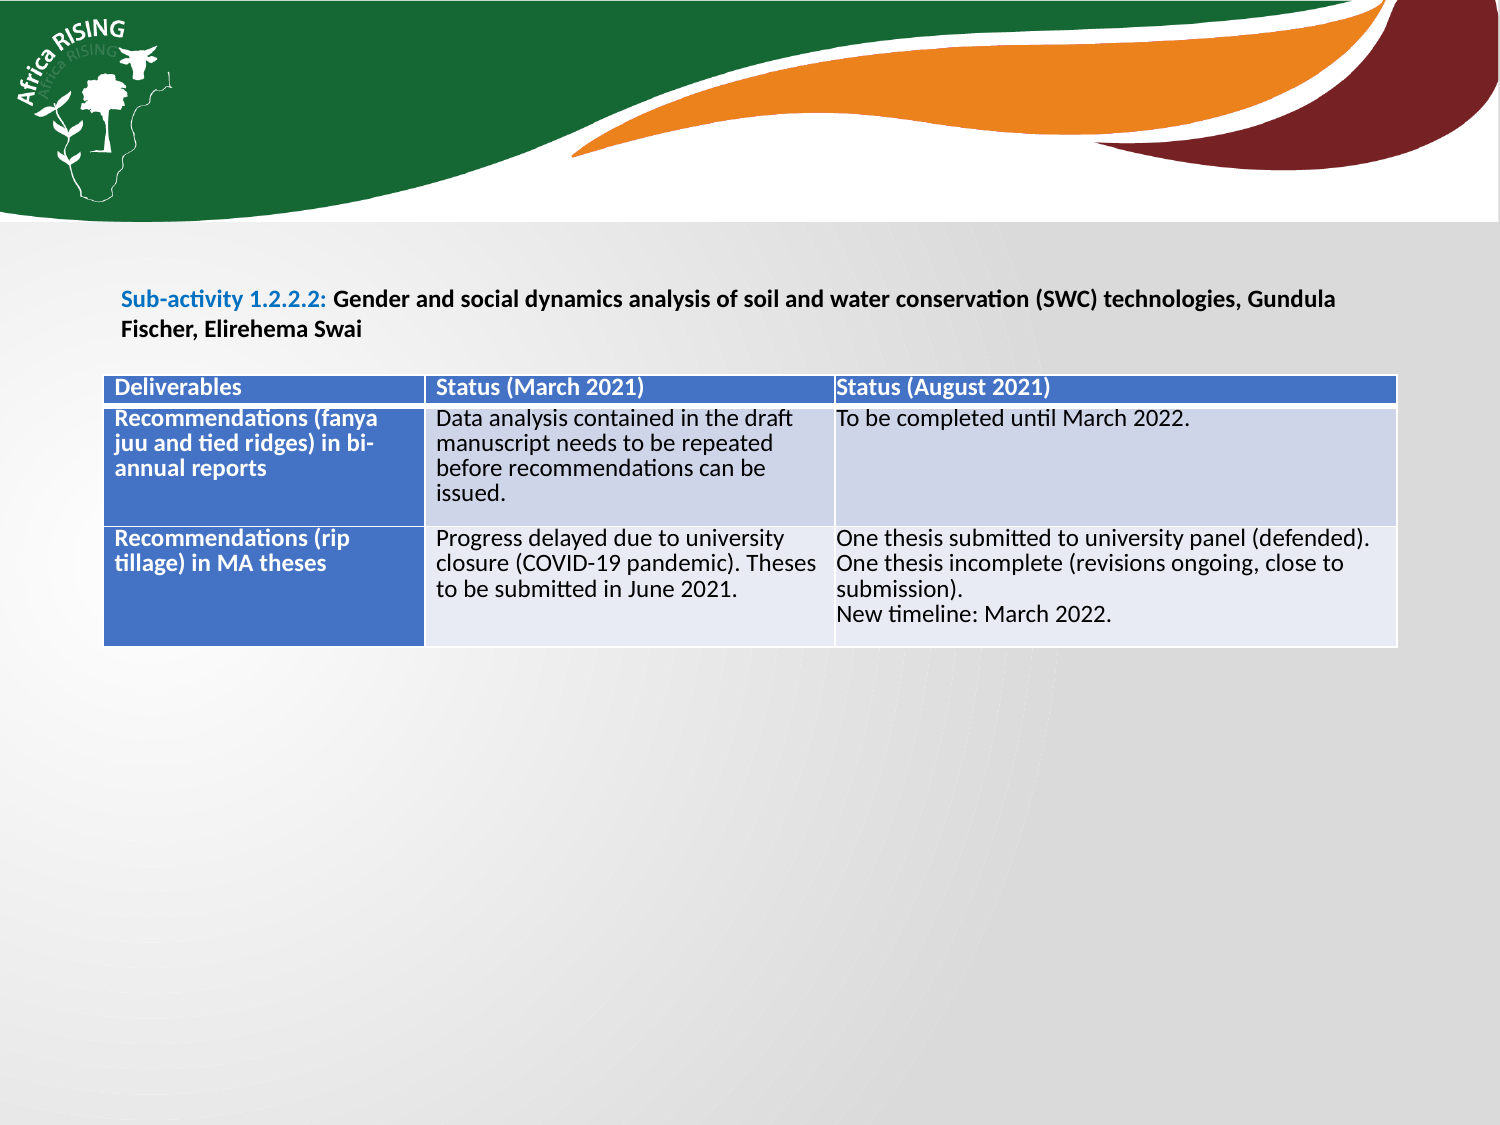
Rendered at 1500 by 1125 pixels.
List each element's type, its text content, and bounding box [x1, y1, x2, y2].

list Sub-activity 1.2.2.2: Gender and social dynamics analysis of soil and water conservation (SWC) technologies, Gundula Fischer, Elirehema Swai [87, 275, 1363, 413]
table_cell Recommendations (rip tillage) in MA theses [104, 527, 424, 646]
table_header Status (August 2021) [836, 376, 1396, 403]
table_cell To be completed until March 2022. [836, 409, 1396, 526]
table_cell One thesis submitted to university panel (defended). One thesis incomplete (revisions ongoing, close to submission). New timeline: March 2022. [836, 527, 1396, 646]
table_header Deliverables [104, 376, 424, 403]
picture [0, 0, 1499, 222]
table_header Status (March 2021) [426, 376, 834, 403]
table_cell Recommendations (fanya juu and tied ridges) in bi-annual reports [104, 409, 424, 526]
table_cell Progress delayed due to university closure (COVID-19 pandemic). Theses to be submitted in June 2021. [426, 527, 834, 646]
table_cell Data analysis contained in the draft manuscript needs to be repeated before recommendations can be issued. [426, 409, 834, 526]
